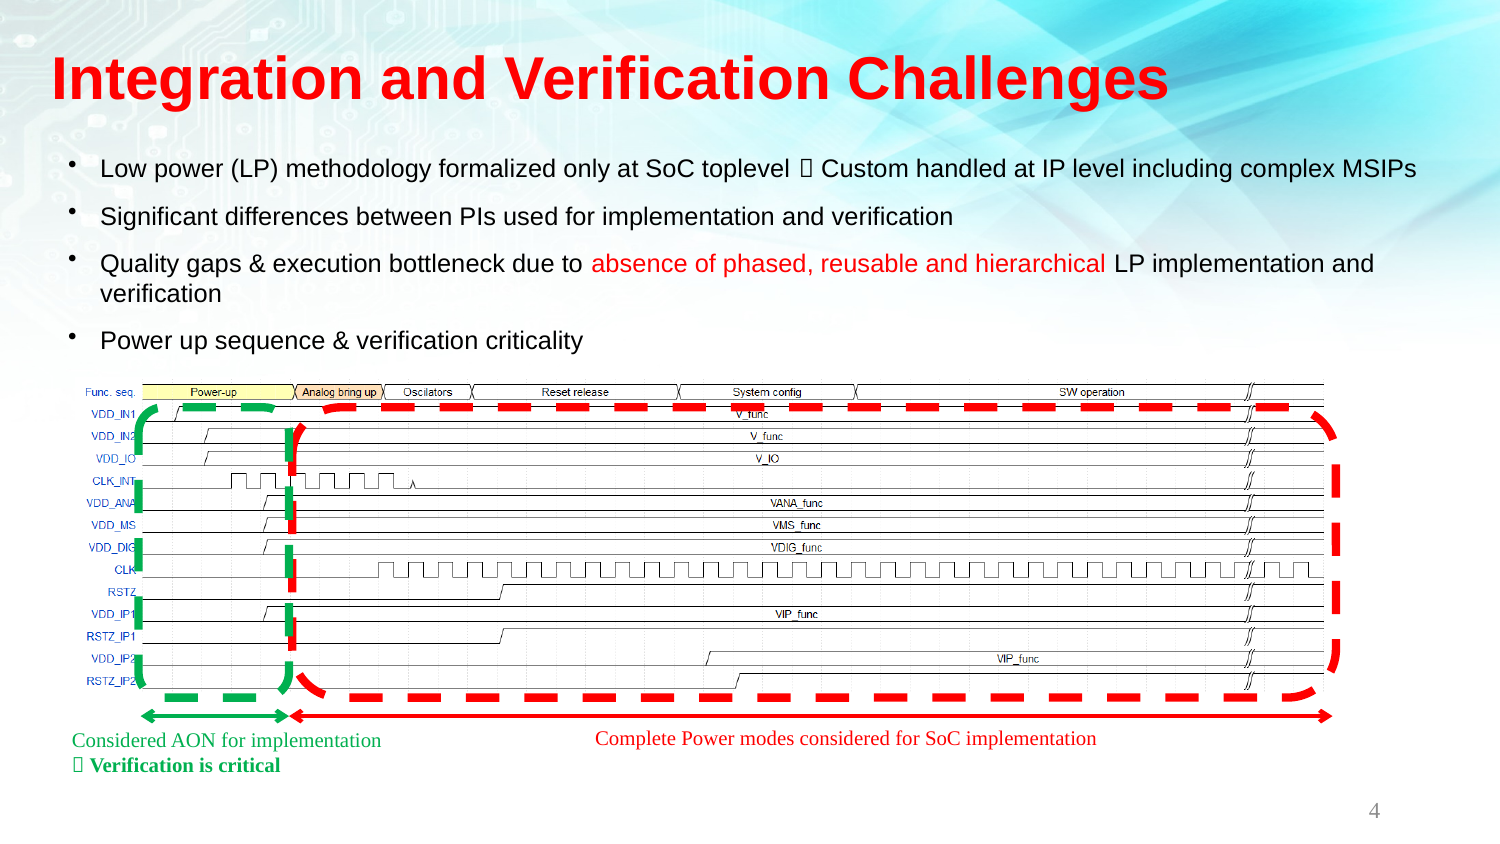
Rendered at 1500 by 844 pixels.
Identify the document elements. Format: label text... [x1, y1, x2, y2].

title Integration and Verification Challenges [38, 31, 1426, 132]
text_box Complete Power modes considered for SoC implementation [585, 725, 1118, 766]
list Low power (LP) methodology formalized only at SoC toplevel  Custom handled at IP level including complex MSIPs Significant differences between PIs used for implementation and verification Quality gaps & execution bottleneck due to absence of phased, reusable and hierarchical LP implementation and verification Power up sequence & verification criticality [54, 145, 1444, 385]
slide_number 4 [1075, 782, 1394, 836]
picture [0, 0, 1500, 703]
text_box Considered AON for implementation  Verification is critical [62, 722, 422, 782]
